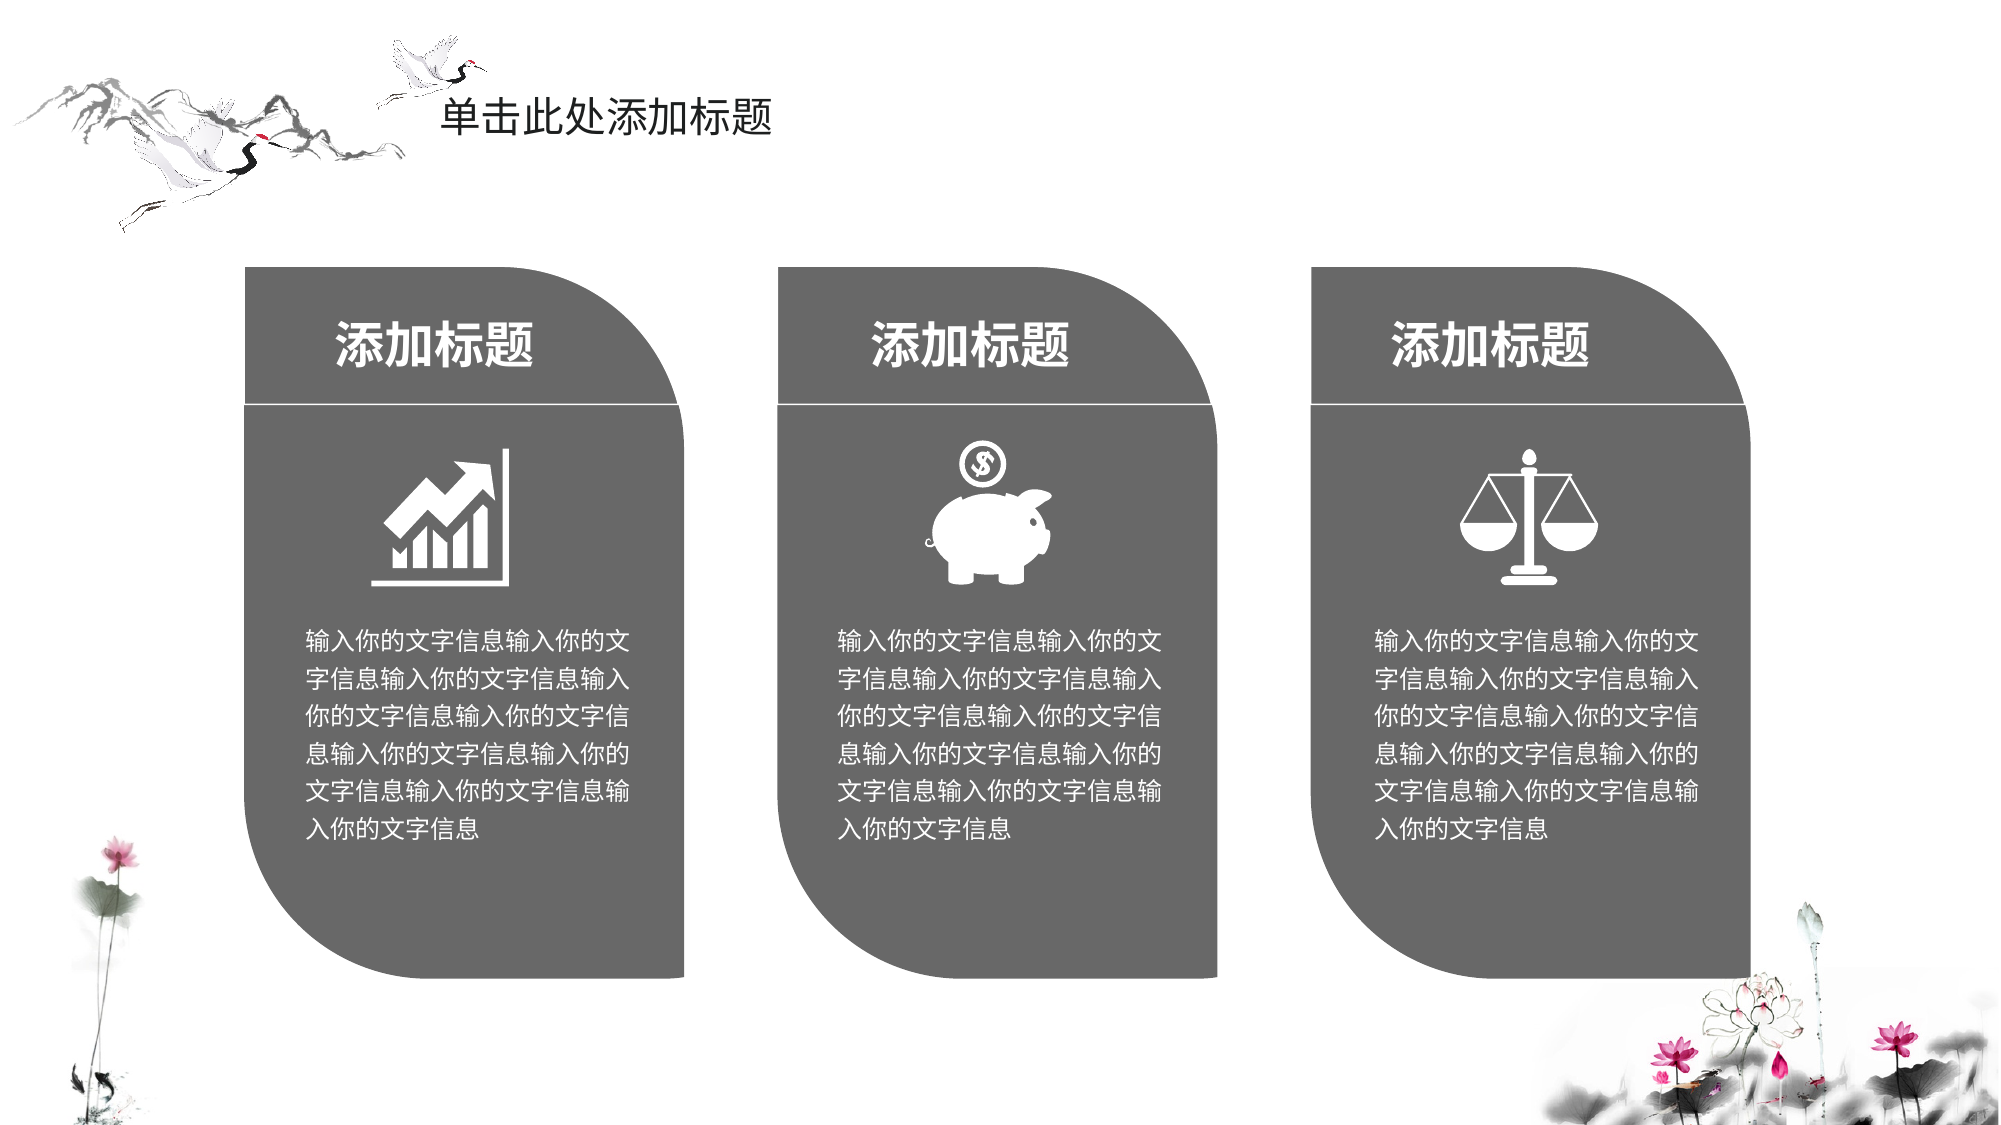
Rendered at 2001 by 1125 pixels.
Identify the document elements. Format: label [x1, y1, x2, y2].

text_box [244, 266, 679, 405]
text_box [777, 266, 1212, 405]
text_box [12, 35, 1999, 1125]
text_box [1310, 266, 1746, 405]
text_box [371, 448, 509, 587]
